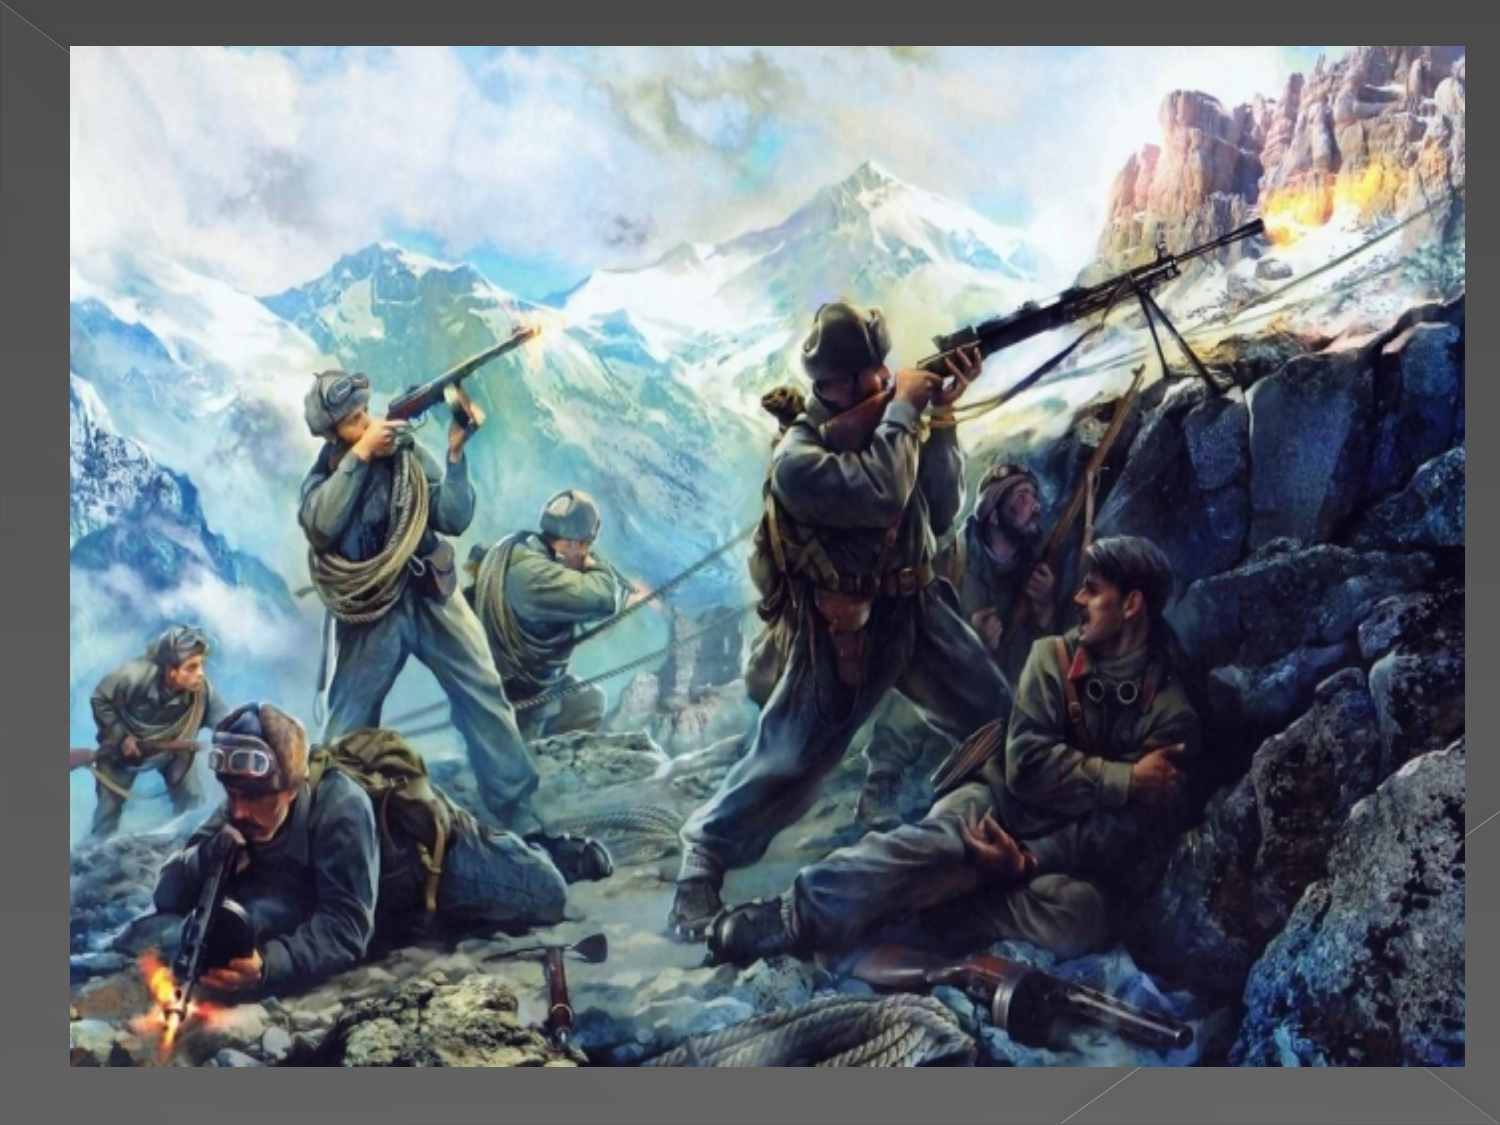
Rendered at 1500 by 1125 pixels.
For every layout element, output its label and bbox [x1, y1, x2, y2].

picture [70, 46, 1466, 1067]
